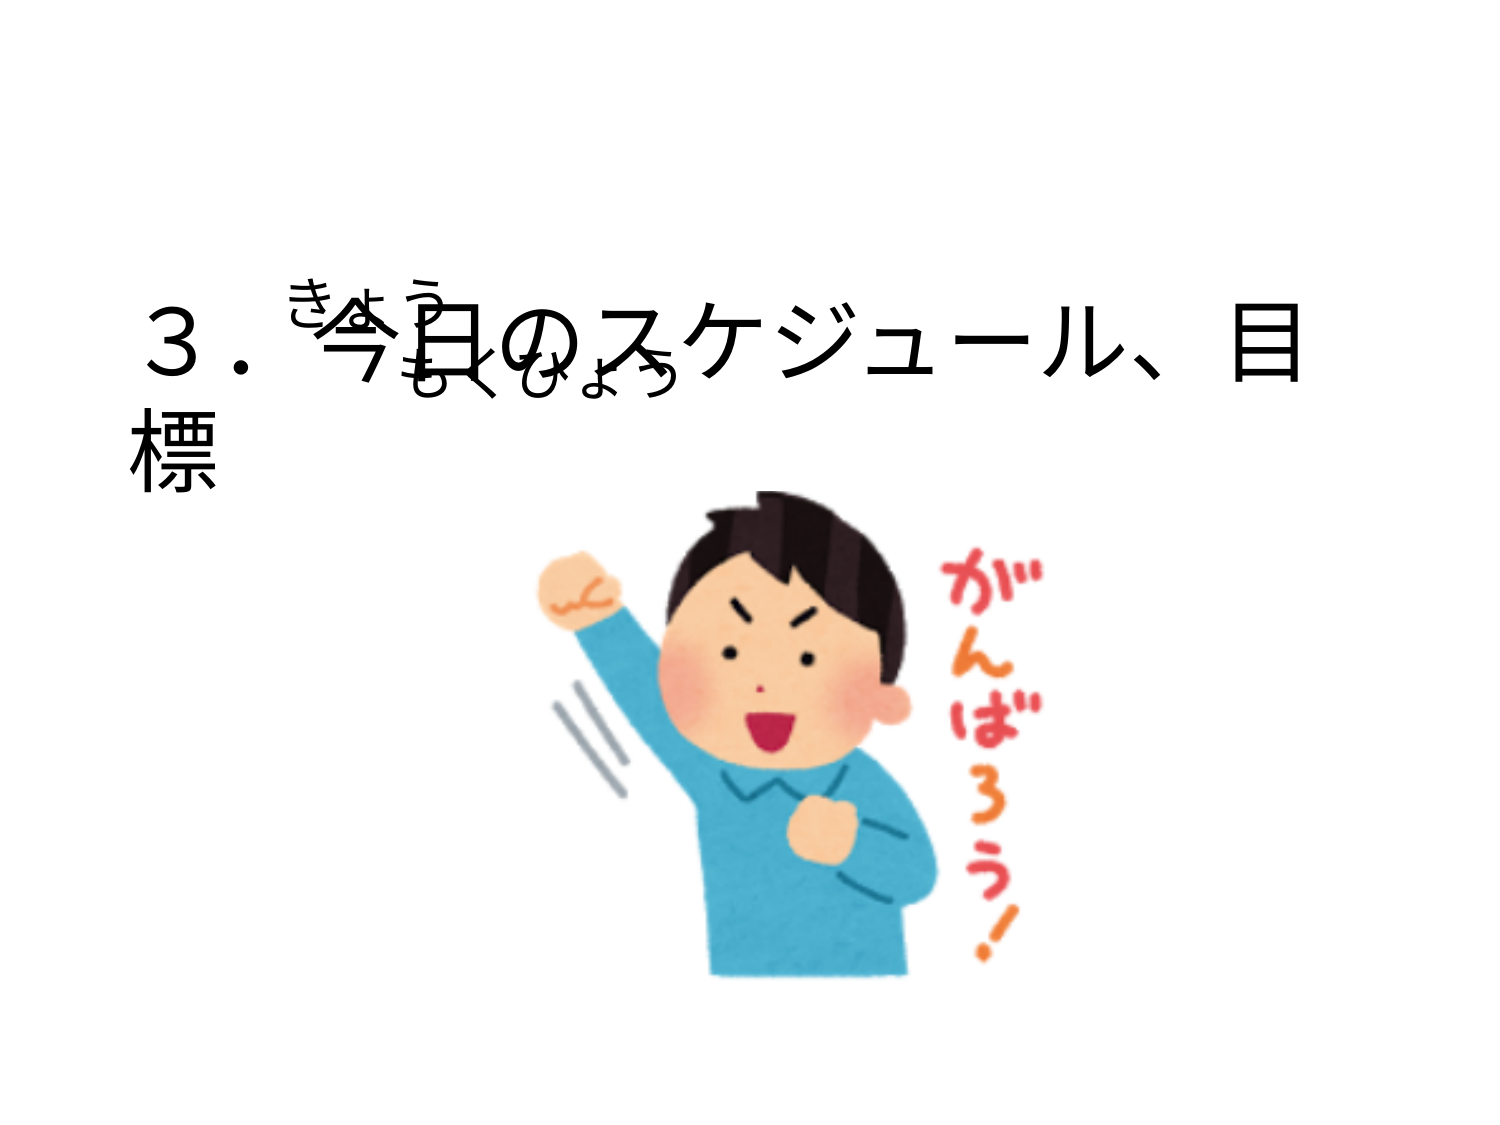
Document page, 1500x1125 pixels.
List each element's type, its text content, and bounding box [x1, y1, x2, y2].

picture [525, 491, 1055, 1006]
text_box きょう もくひょう [265, 259, 1400, 415]
title ３．今日のスケジュール、目標 [112, 196, 1388, 591]
